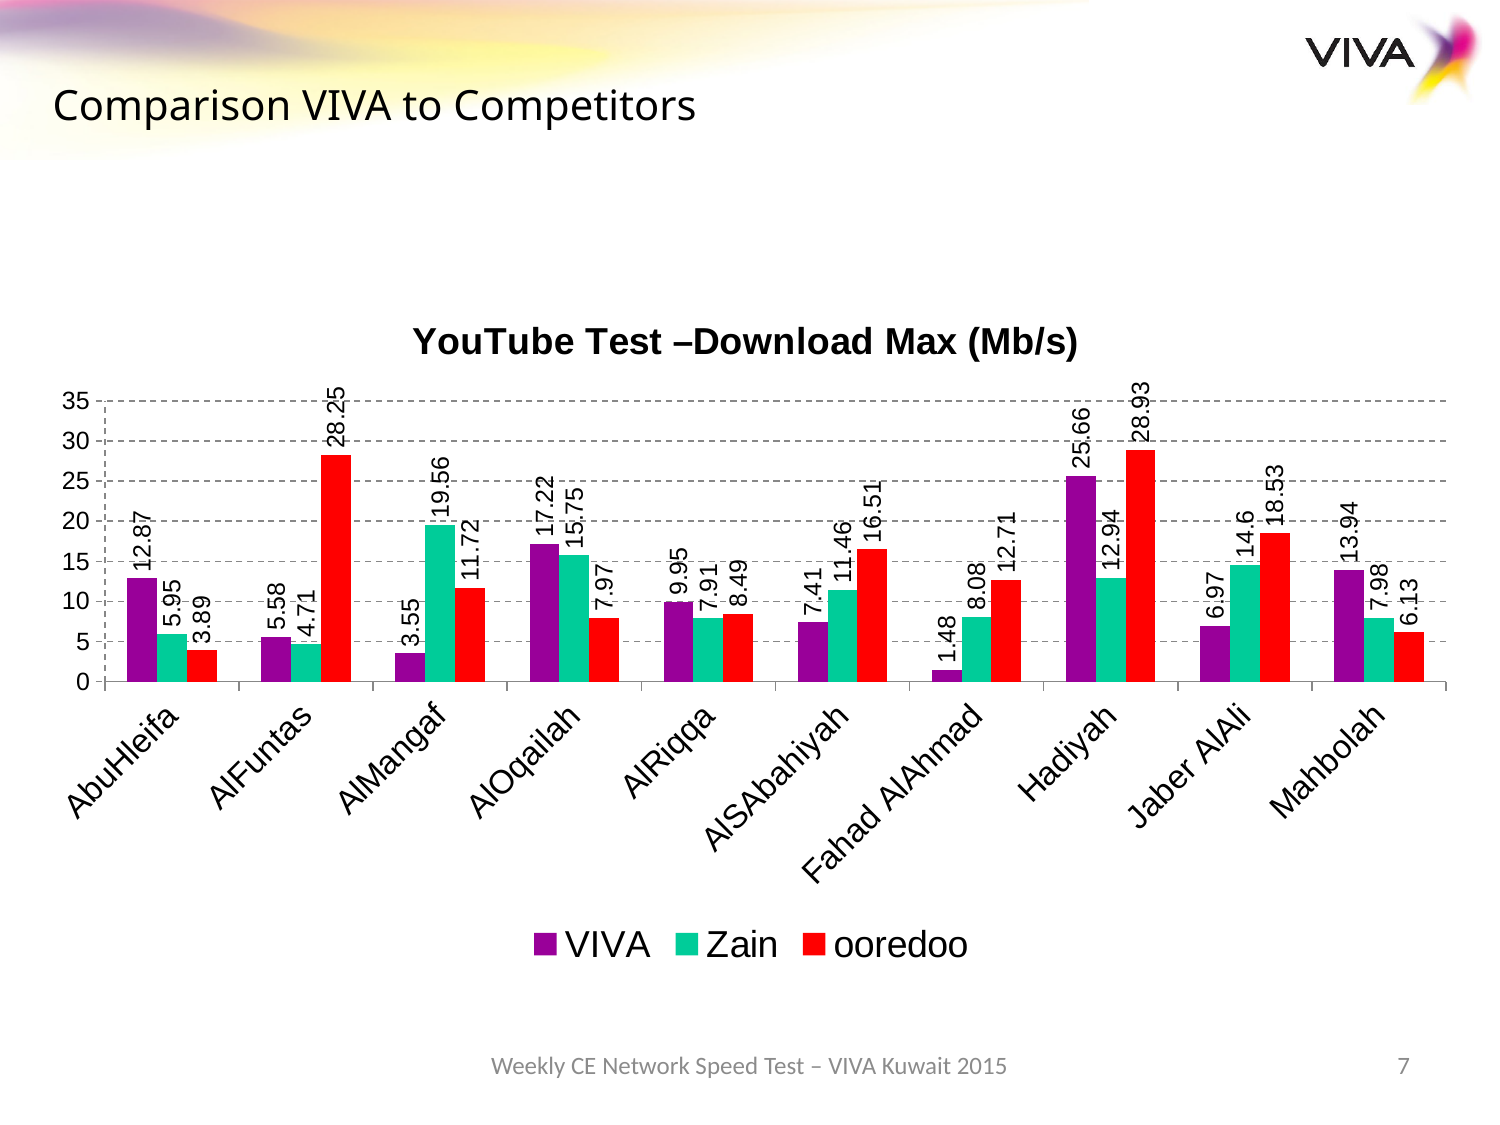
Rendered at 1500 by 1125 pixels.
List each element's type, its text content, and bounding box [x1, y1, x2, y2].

picture [0, 0, 1089, 160]
text_box 7 [1074, 1042, 1425, 1103]
picture [1300, 12, 1485, 105]
chart [27, 287, 1476, 974]
text_box Comparison VIVA to Competitors [37, 24, 1278, 184]
text_box Weekly CE Network Speed Test – VIVA Kuwait 2015 [205, 1042, 1074, 1103]
